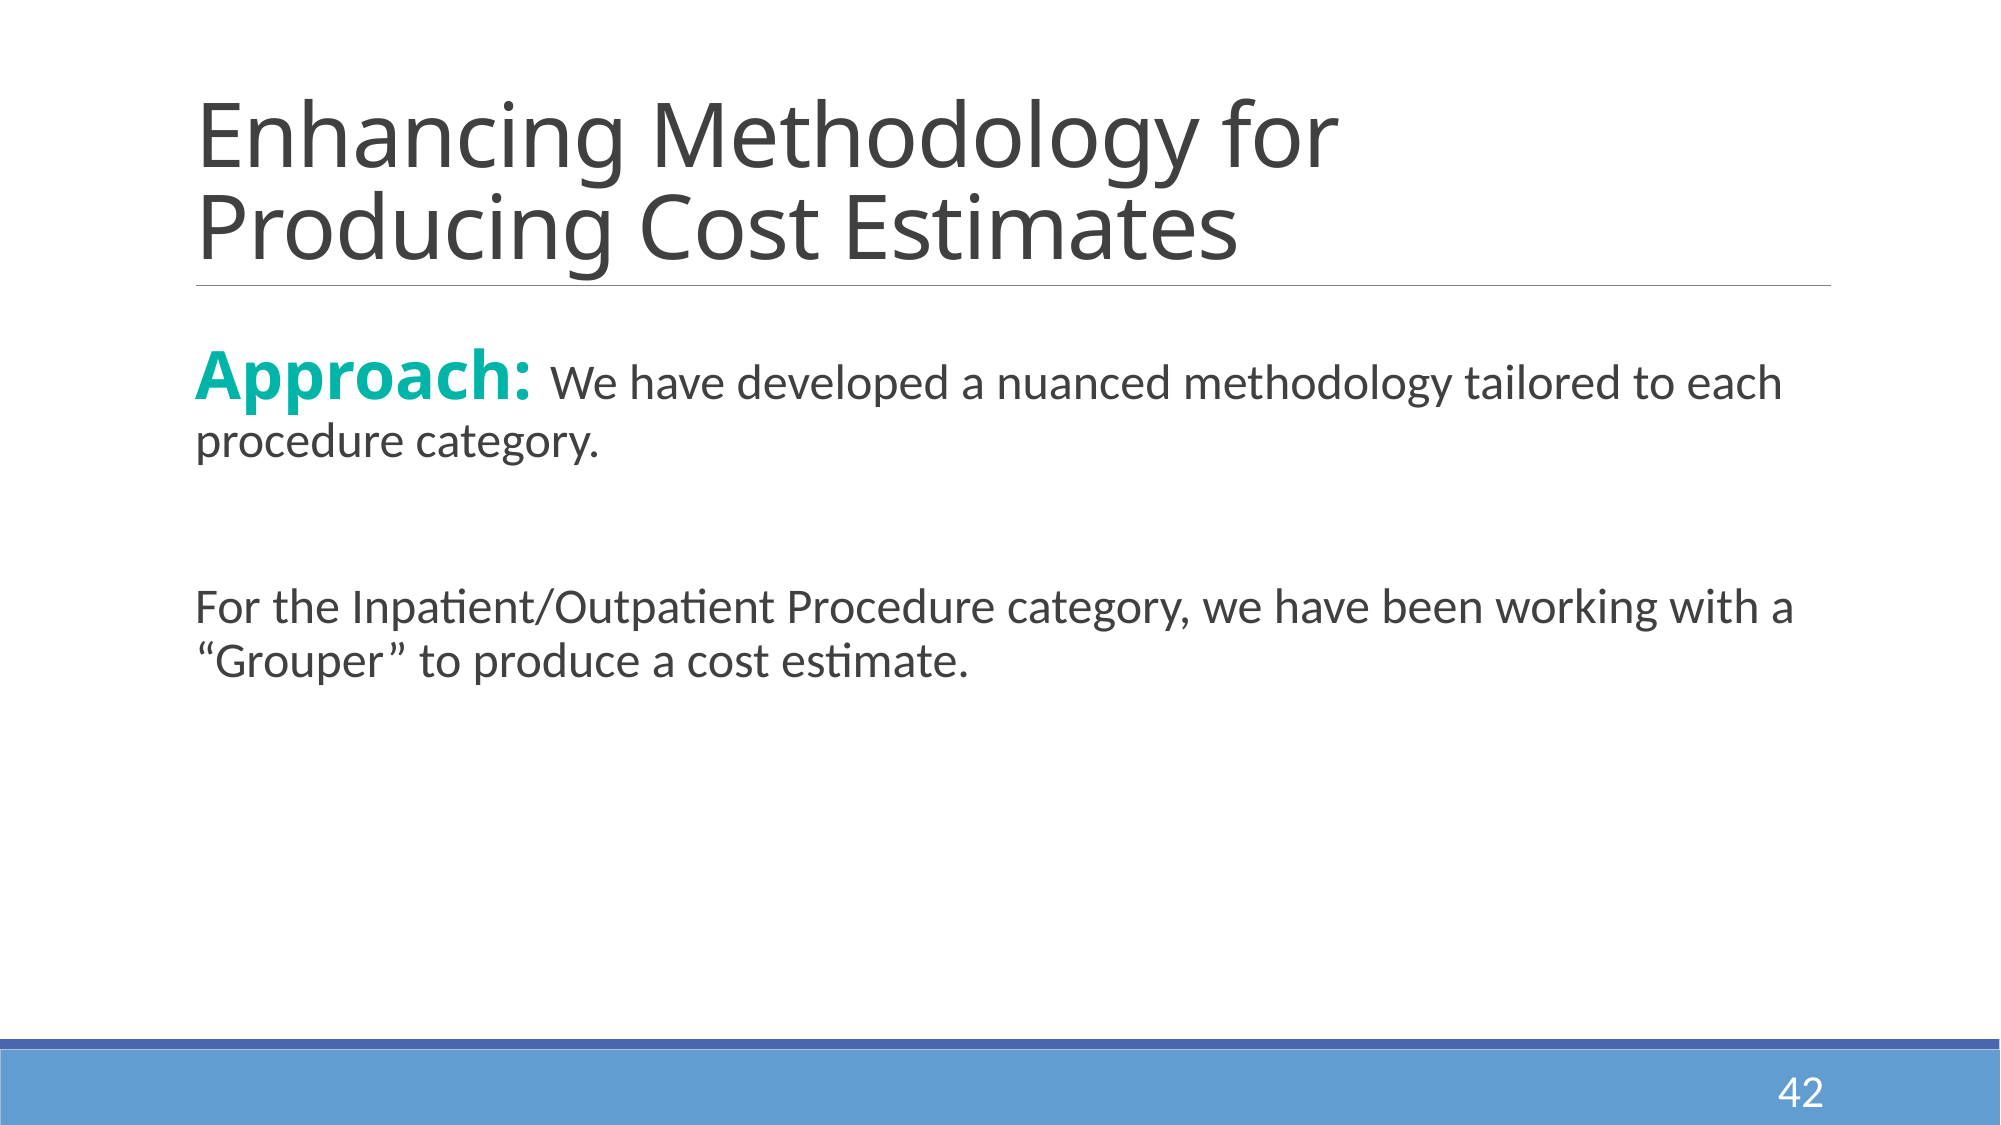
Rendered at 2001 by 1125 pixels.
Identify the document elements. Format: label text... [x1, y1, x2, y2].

slide_number 42 [1624, 1059, 1840, 1120]
list Approach: We have developed a nuanced methodology tailored to each procedure category. For the Inpatient/Outpatient Procedure category, we have been working with a “Grouper” to produce a cost estimate. [180, 334, 1802, 963]
title Enhancing Methodology for Producing Cost Estimates [180, 47, 1840, 285]
